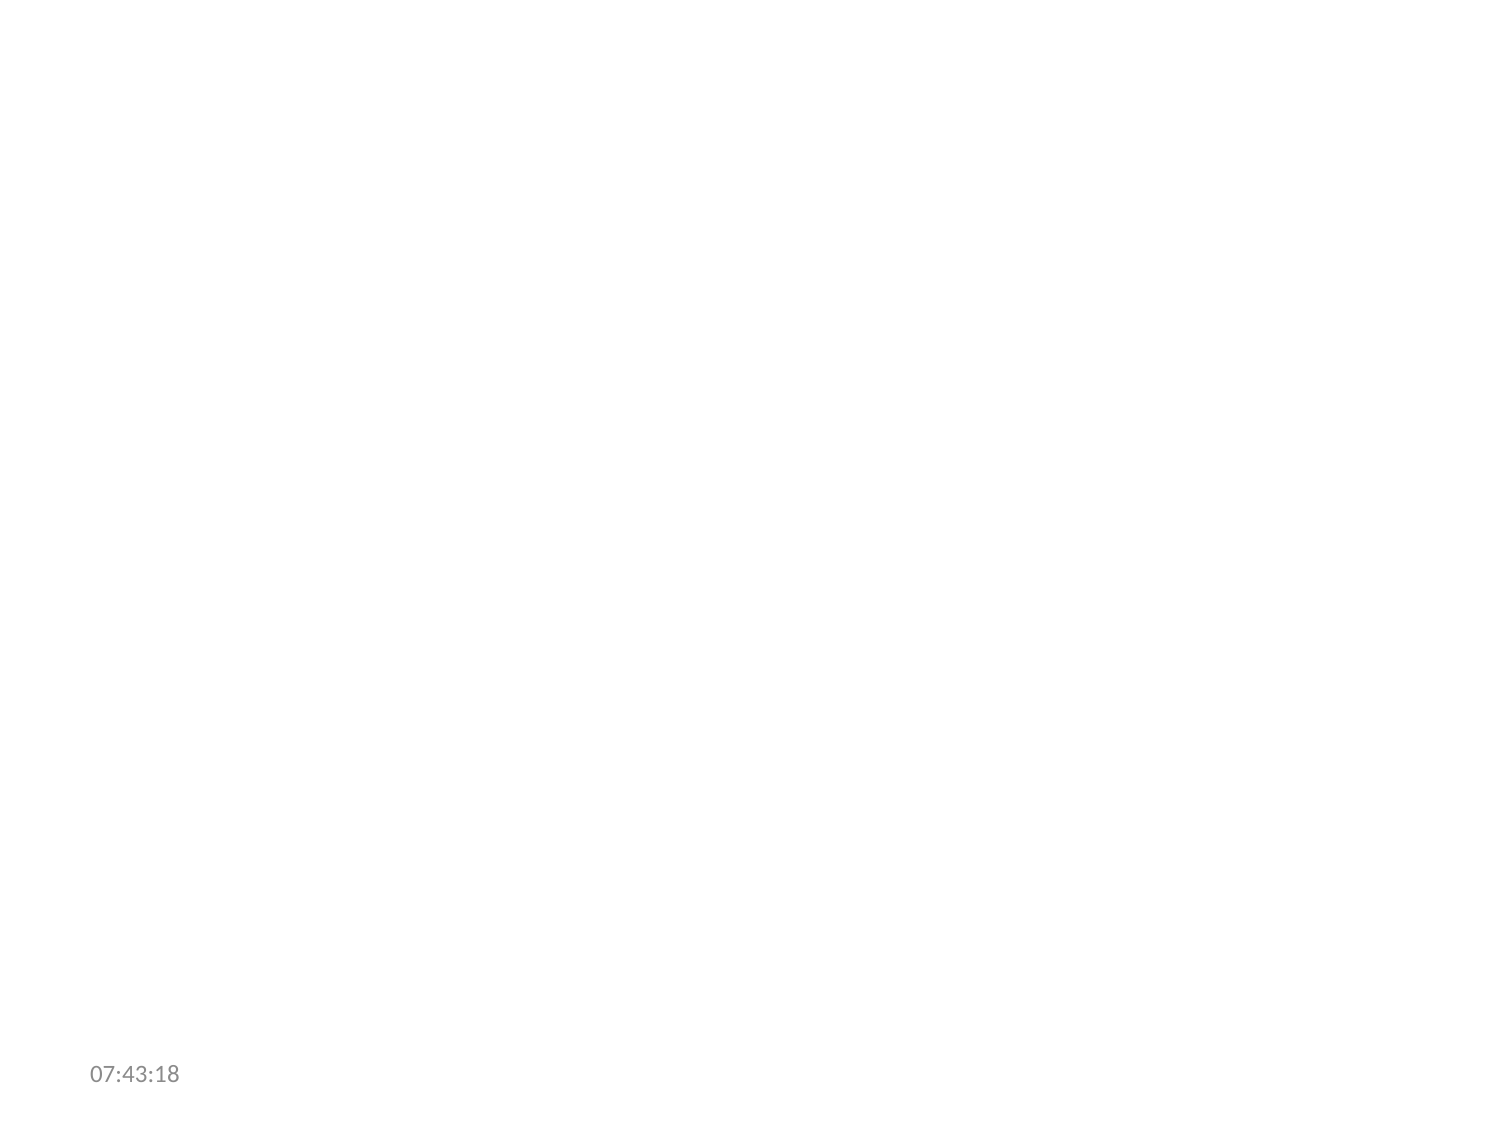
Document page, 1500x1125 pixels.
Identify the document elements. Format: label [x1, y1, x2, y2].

slide_number [75, 1042, 425, 1103]
